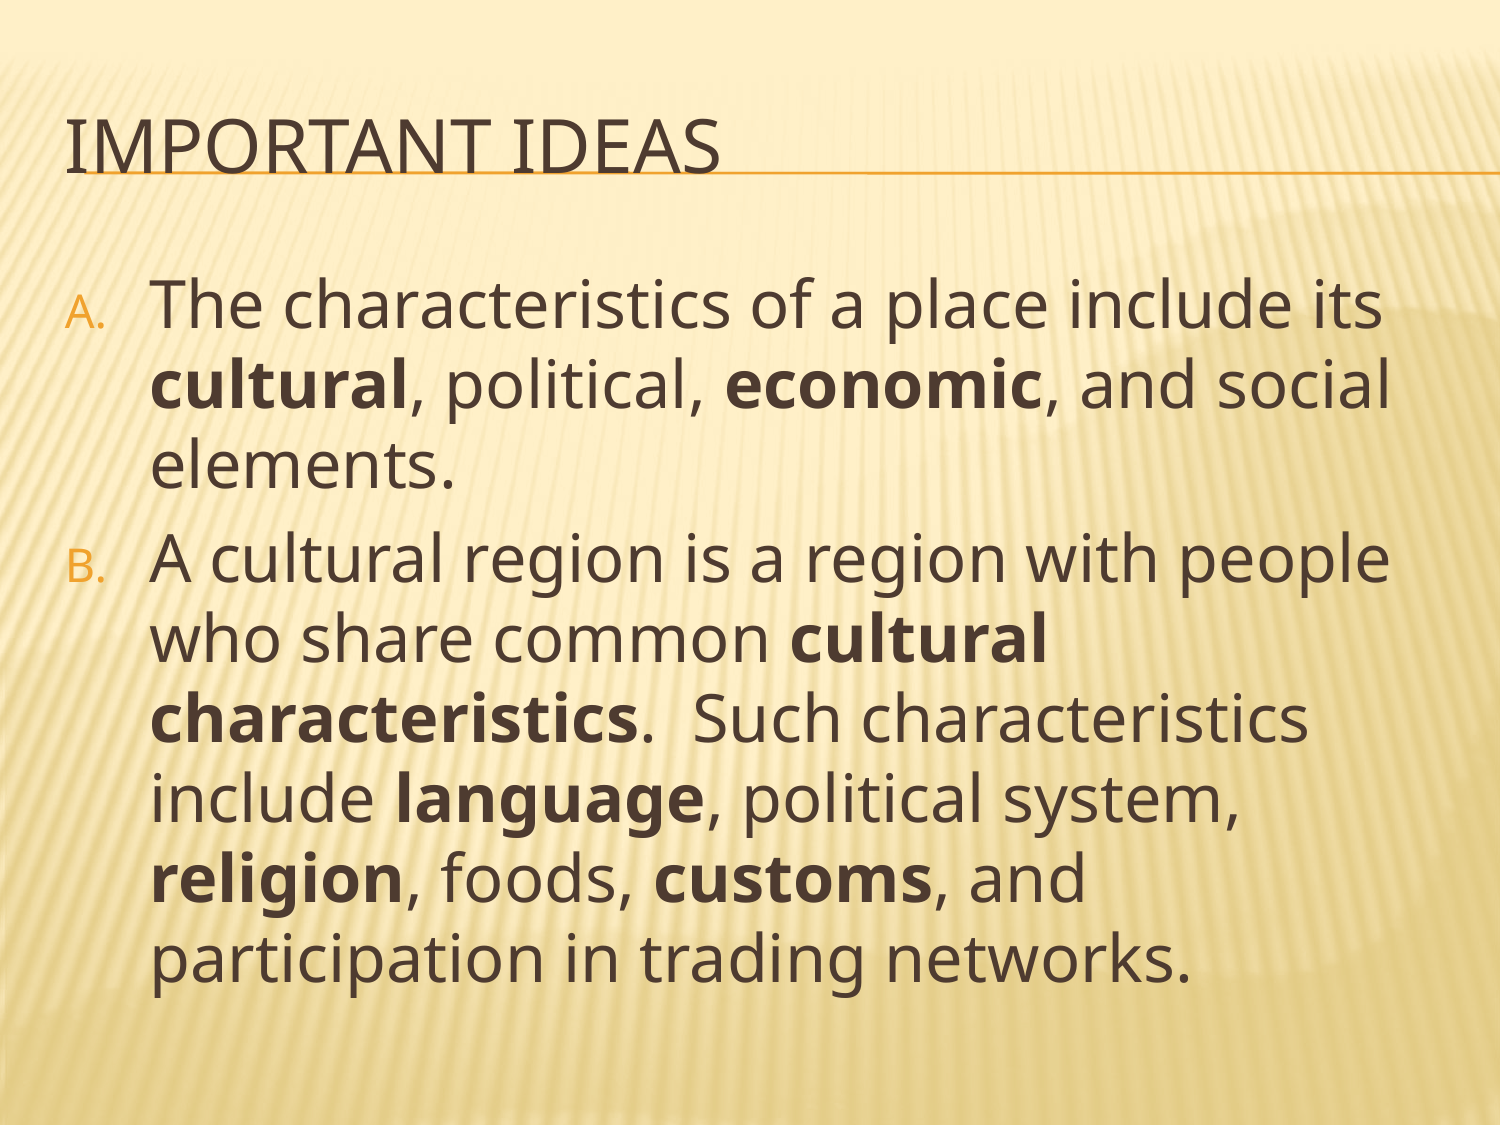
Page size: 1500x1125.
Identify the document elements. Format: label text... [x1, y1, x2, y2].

title Important Ideas [50, 75, 1475, 213]
list The characteristics of a place include its cultural, political, economic, and social elements. A cultural region is a region with people who share common cultural characteristics. Such characteristics include language, political system, religion, foods, customs, and participation in trading networks. [50, 254, 1475, 998]
